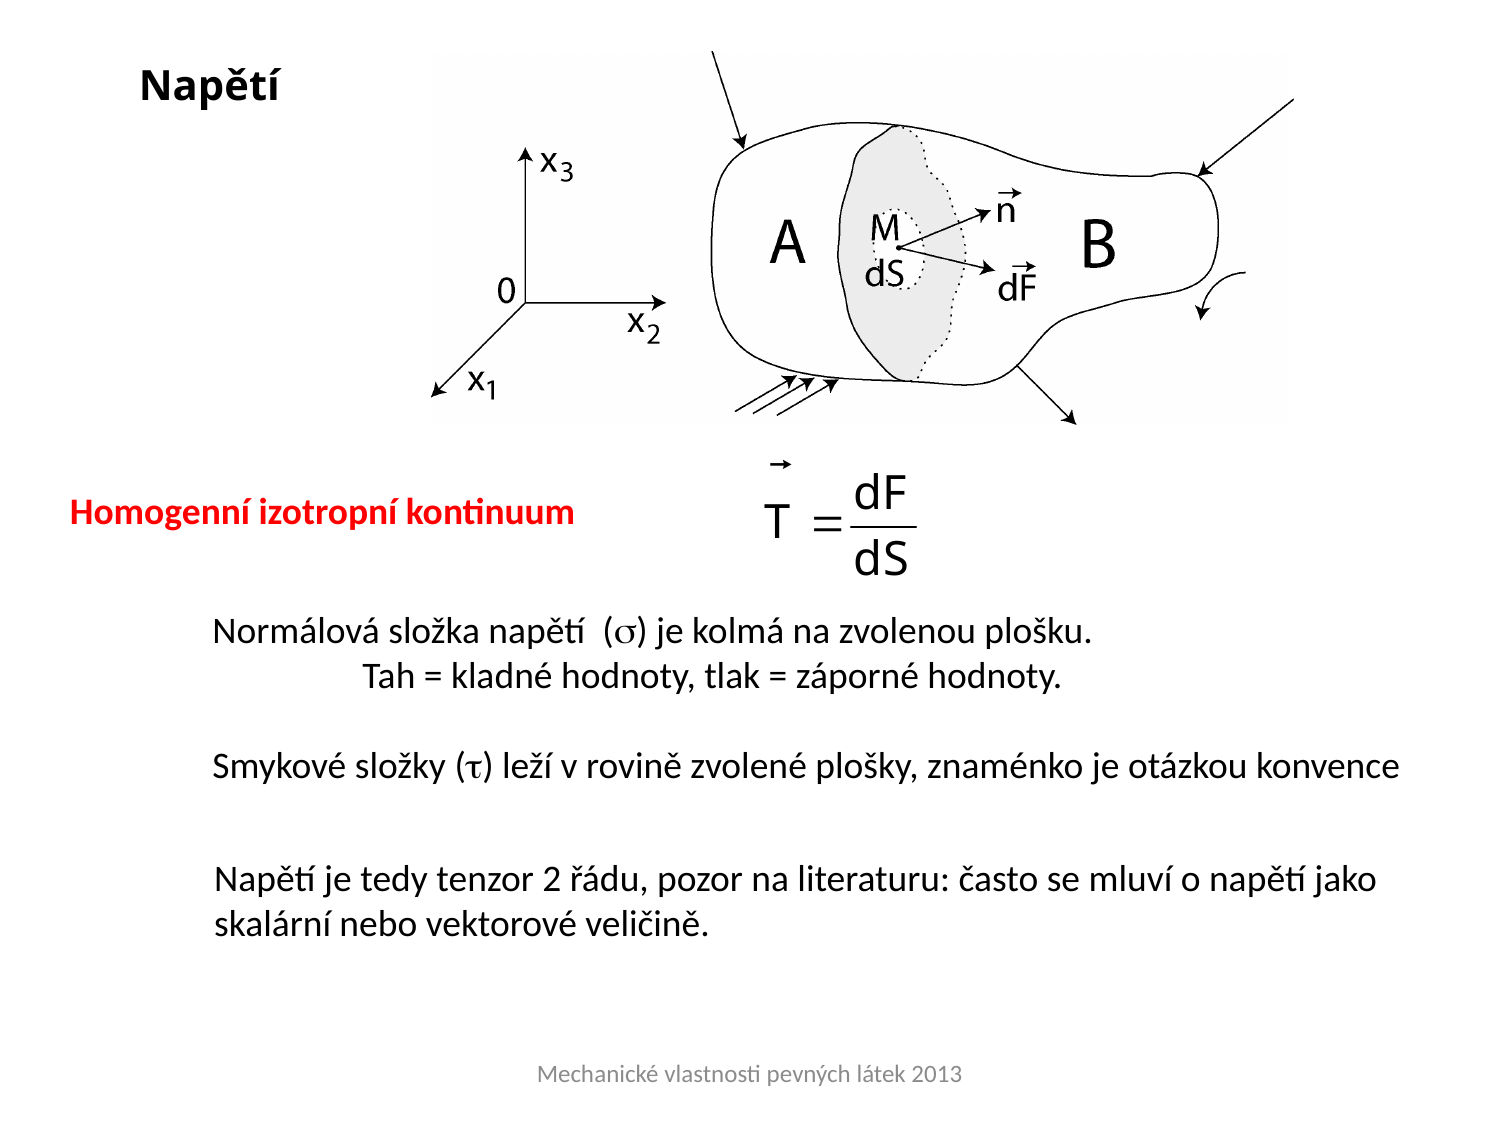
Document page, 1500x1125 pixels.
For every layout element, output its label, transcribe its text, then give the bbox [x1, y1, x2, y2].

text_box Napětí je tedy tenzor 2 řádu, pozor na literaturu: často se mluví o napětí jako skalární nebo vektorové veličině. [199, 846, 1402, 951]
picture [430, 50, 1294, 425]
text_box Normálová složka napětí (s) je kolmá na zvolenou plošku. Tah = kladné hodnoty, tlak = záporné hodnoty. Smykové složky (t) leží v rovině zvolené plošky, znaménko je otázkou konvence [197, 598, 1416, 793]
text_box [755, 455, 925, 587]
text_box Homogenní izotropní kontinuum [55, 479, 591, 540]
footer Mechanické vlastnosti pevných látek 2013 [512, 1042, 988, 1103]
text_box Napětí [123, 51, 408, 116]
